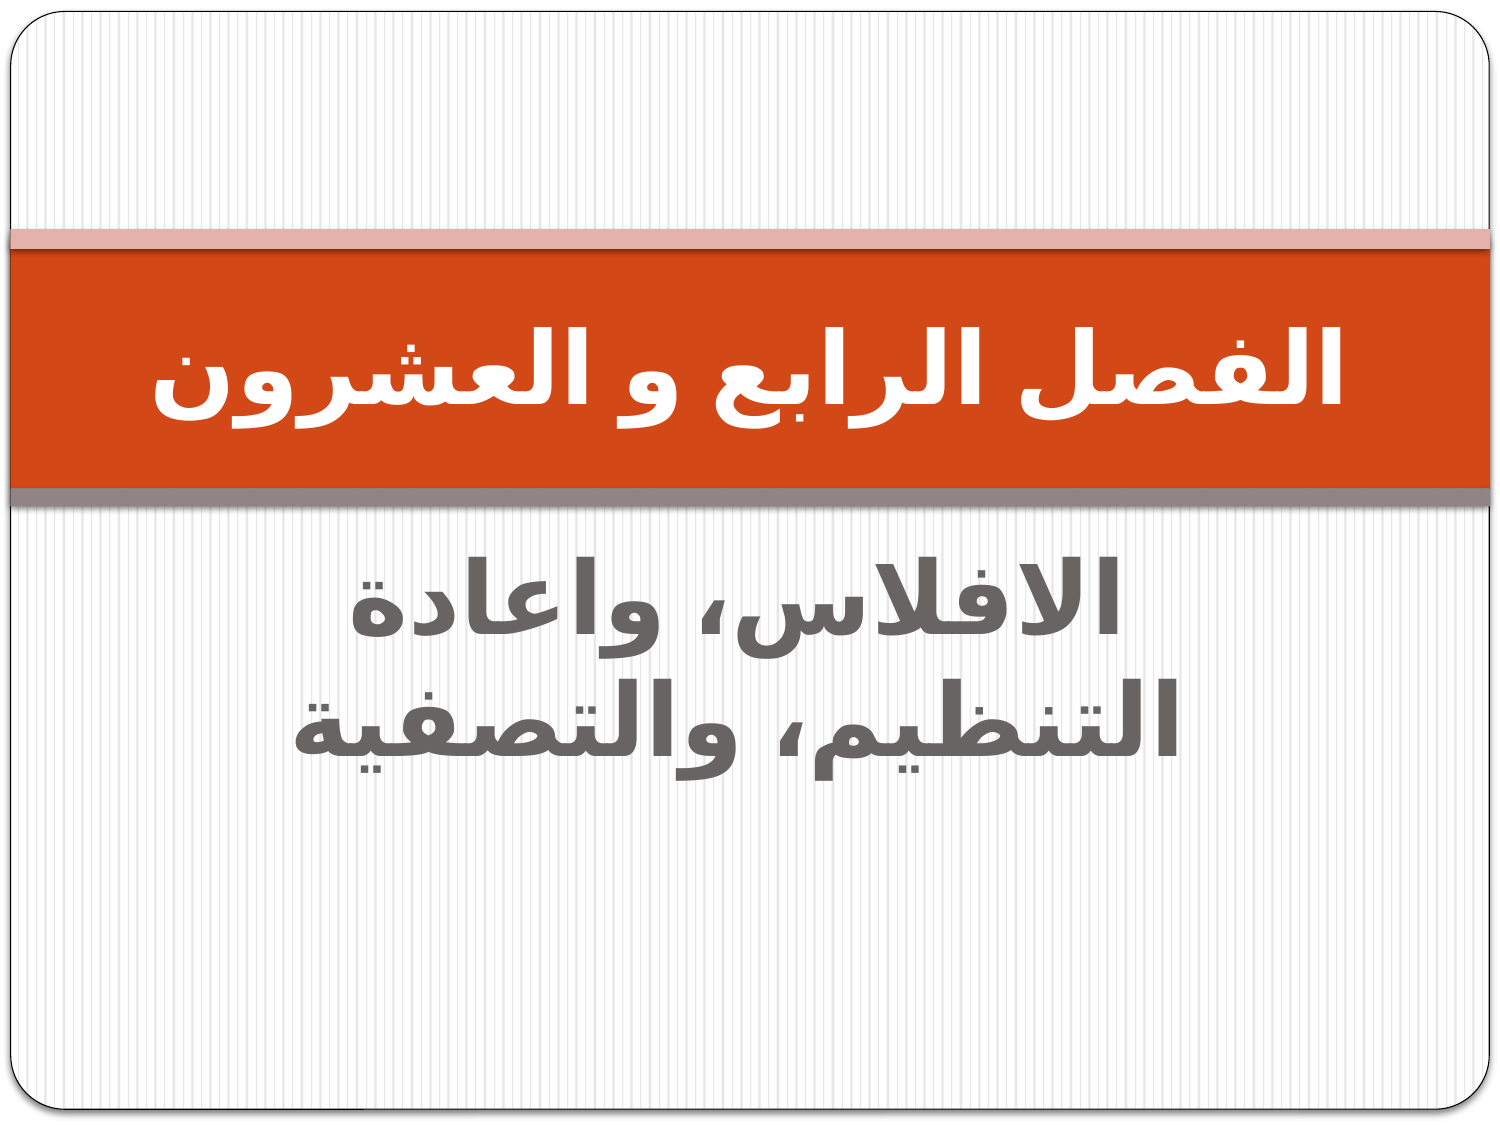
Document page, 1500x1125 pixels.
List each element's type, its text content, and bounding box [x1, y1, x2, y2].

subtitle الافلاس، واعادة التنظيم، والتصفية [212, 525, 1263, 788]
title الفصل الرابع و العشرون [75, 247, 1425, 489]
